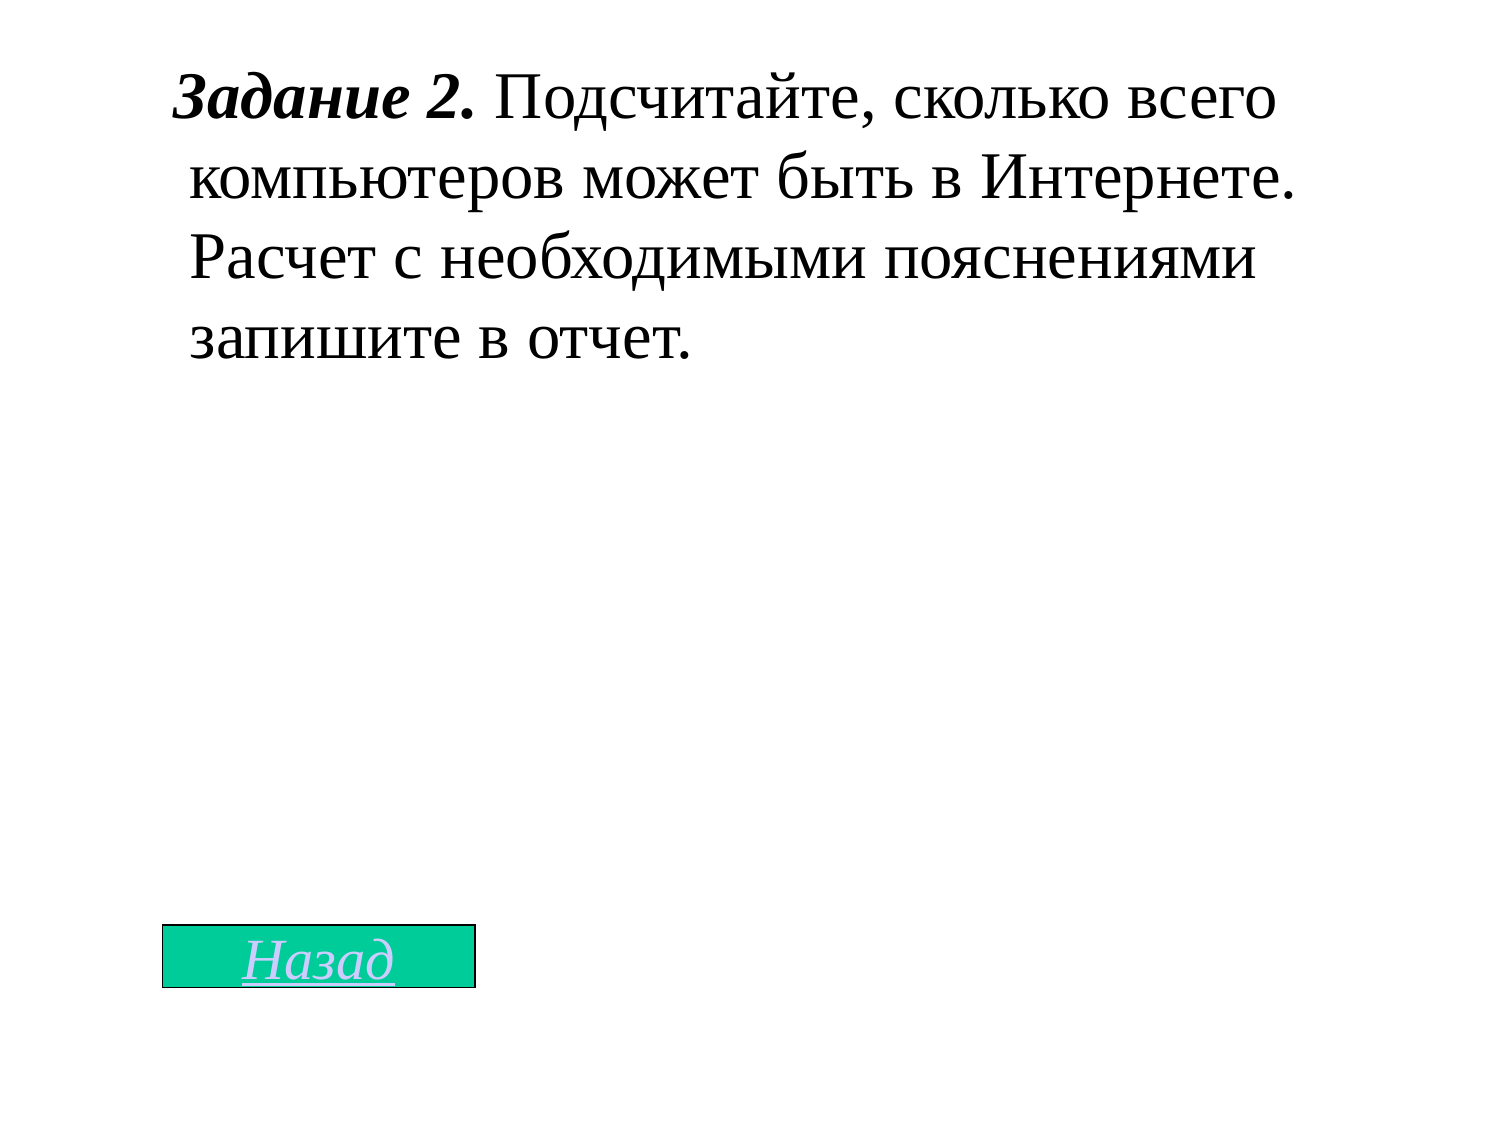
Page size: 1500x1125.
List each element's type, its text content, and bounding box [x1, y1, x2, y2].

text_box Назад [162, 924, 475, 988]
list Задание 2. Подсчитайте, сколько всего компьютеров может быть в Интернете. Расчет с необходимыми пояснениями запишите в отчет. [74, 44, 1425, 1001]
